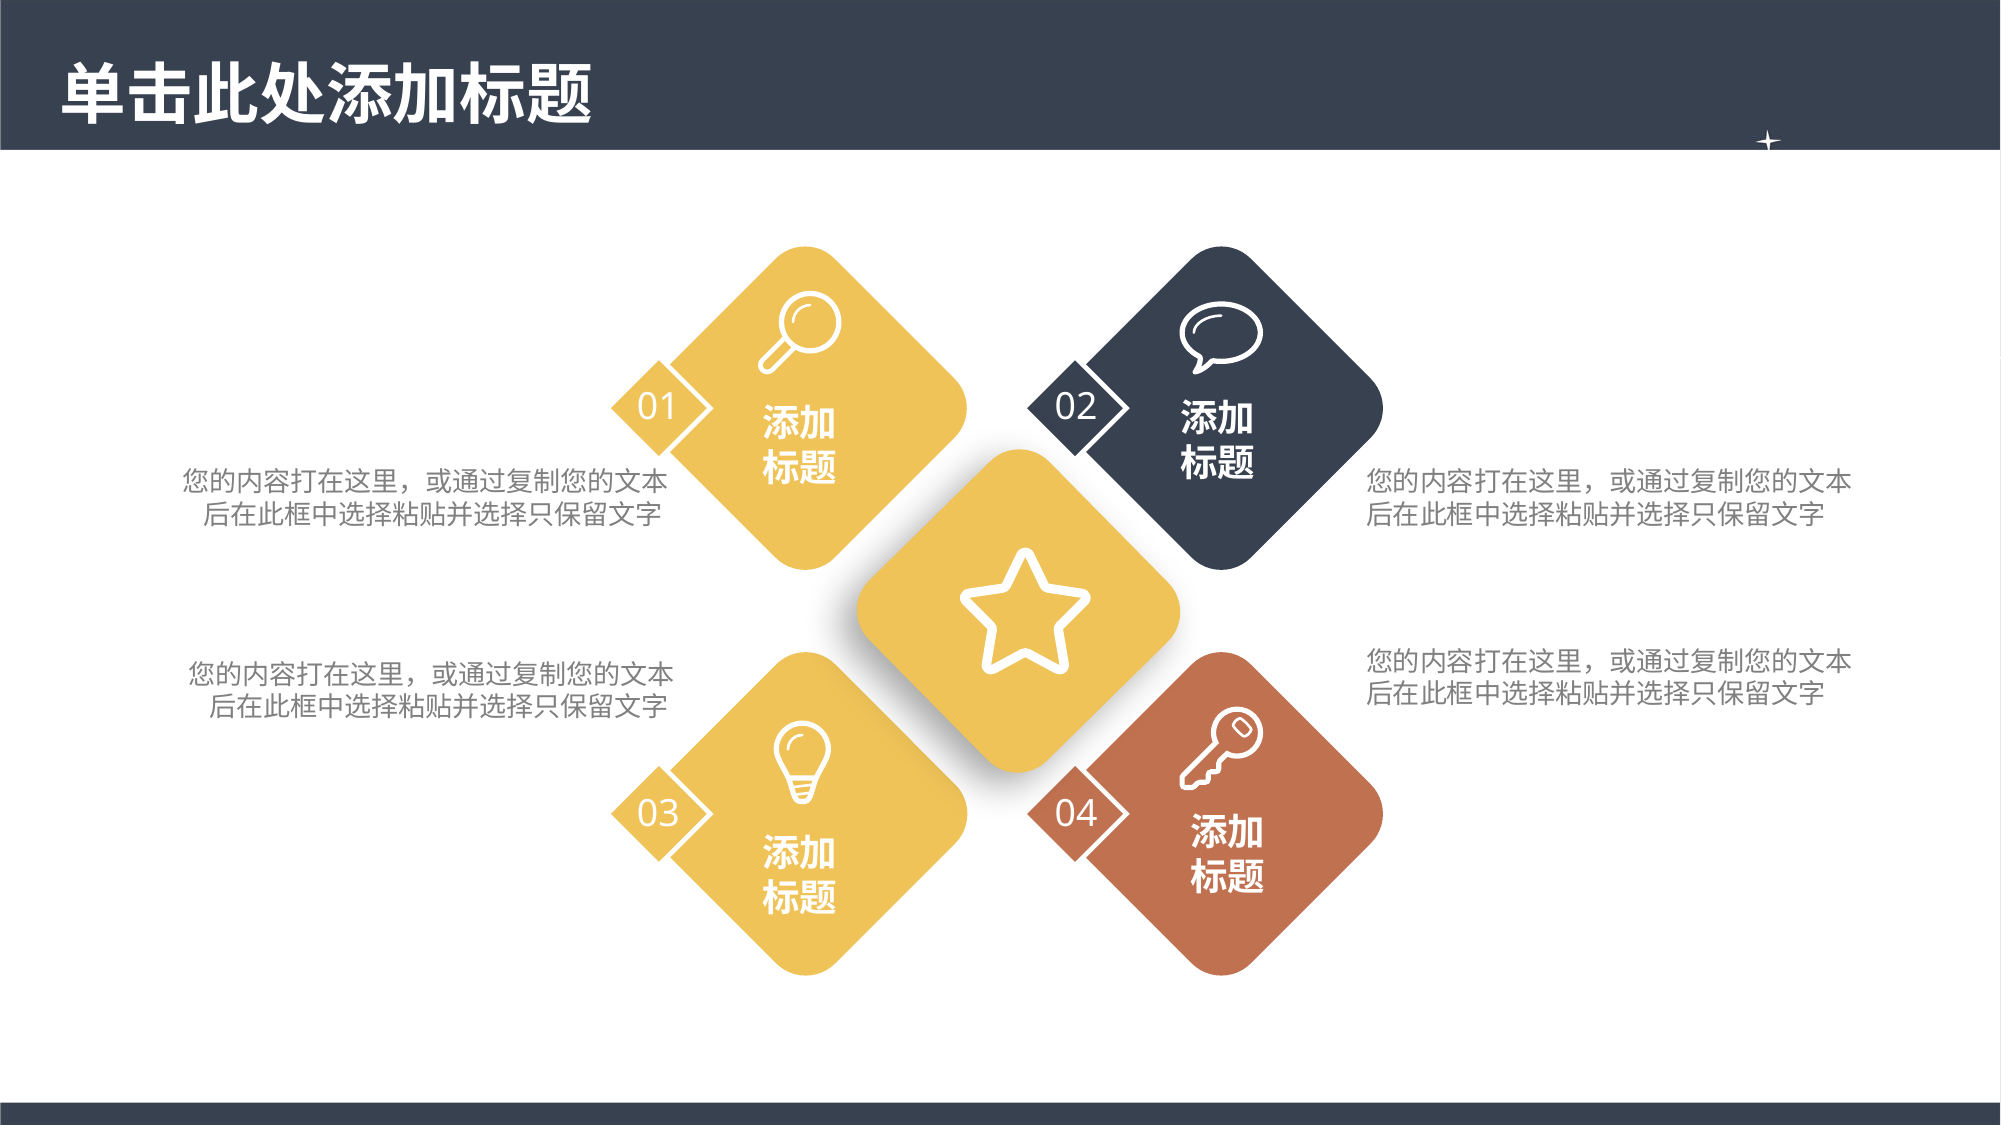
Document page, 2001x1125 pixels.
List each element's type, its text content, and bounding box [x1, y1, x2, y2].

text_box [839, 432, 1198, 791]
title 单击此处添加标题 [44, 44, 1770, 150]
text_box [622, 281, 932, 535]
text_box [1038, 687, 1348, 941]
text_box 您的内容打在这里，或通过复制您的文本后在此框中选择粘贴并选择只保留文字 [1358, 637, 1886, 717]
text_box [1038, 281, 1348, 535]
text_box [622, 687, 933, 941]
text_box 您的内容打在这里，或通过复制您的文本后在此框中选择粘贴并选择只保留文字 [1358, 457, 1886, 537]
text_box 您的内容打在这里，或通过复制您的文本后在此框中选择粘贴并选择只保留文字 [154, 649, 682, 730]
picture [0, 0, 2001, 1125]
text_box 您的内容打在这里，或通过复制您的文本后在此框中选择粘贴并选择只保留文字 [148, 457, 677, 537]
